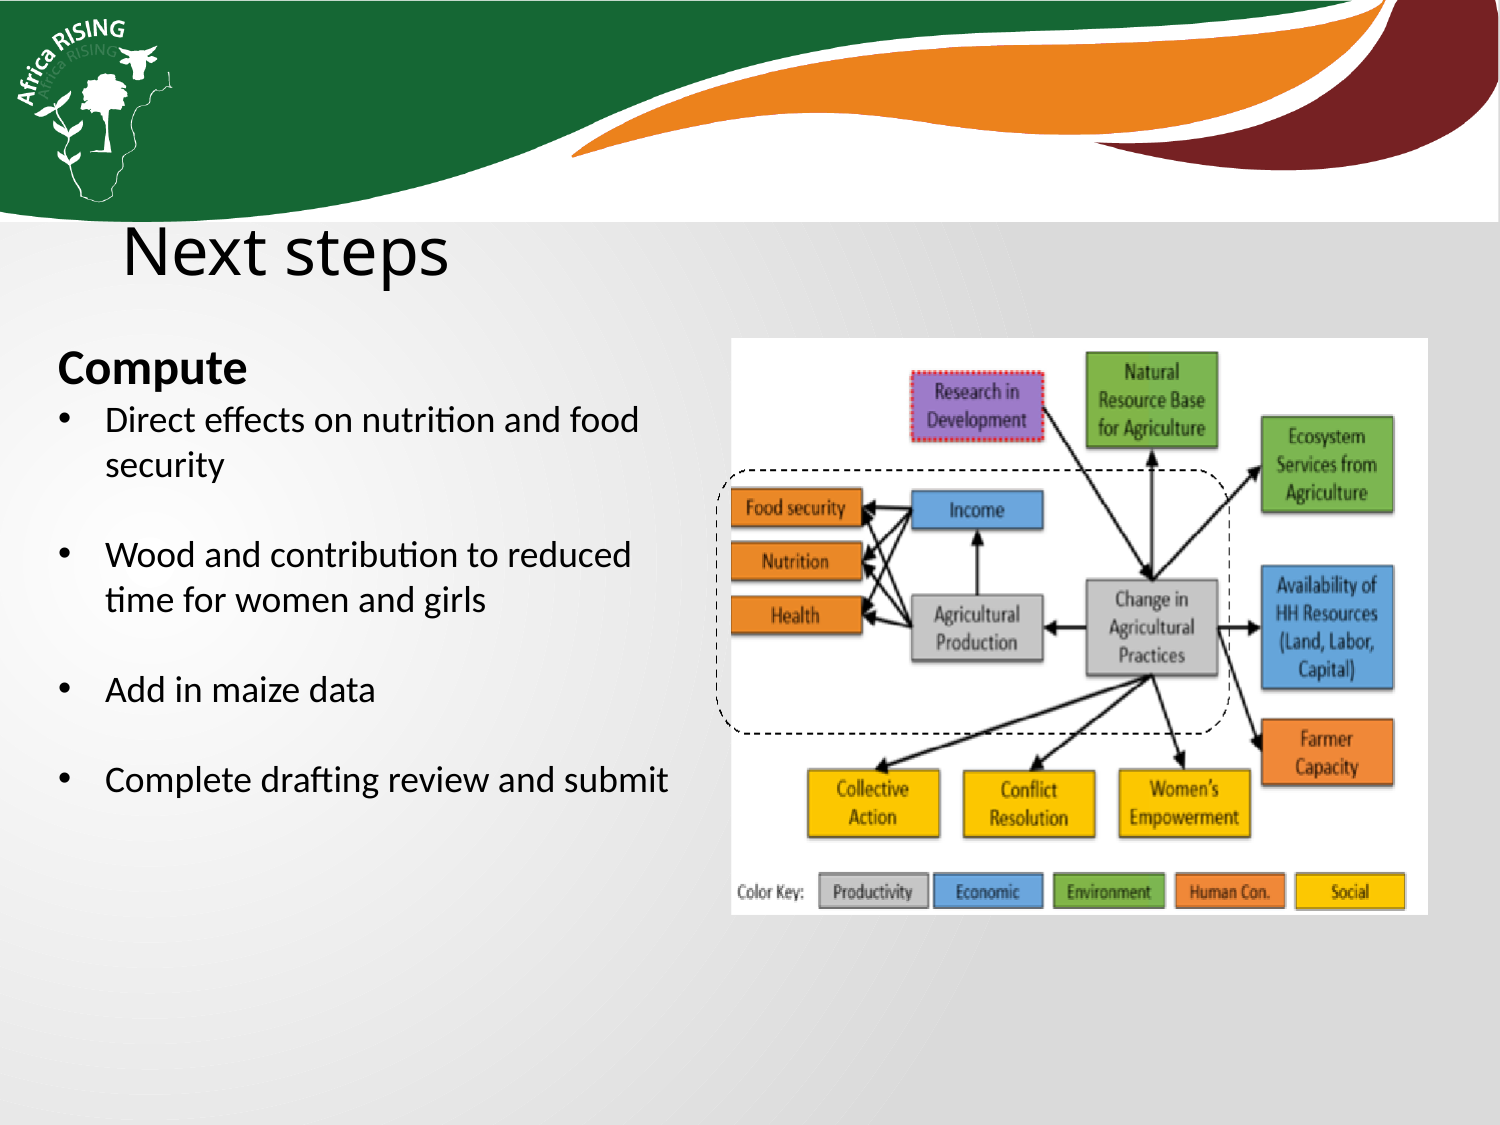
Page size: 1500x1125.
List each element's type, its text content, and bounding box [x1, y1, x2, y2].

picture [714, 338, 1428, 917]
picture [0, 0, 1499, 222]
list Next steps [87, 201, 1363, 332]
text_box Compute Direct effects on nutrition and food security Wood and contribution to reduced time for women and girls Add in maize data Complete drafting review and submit [43, 327, 719, 808]
